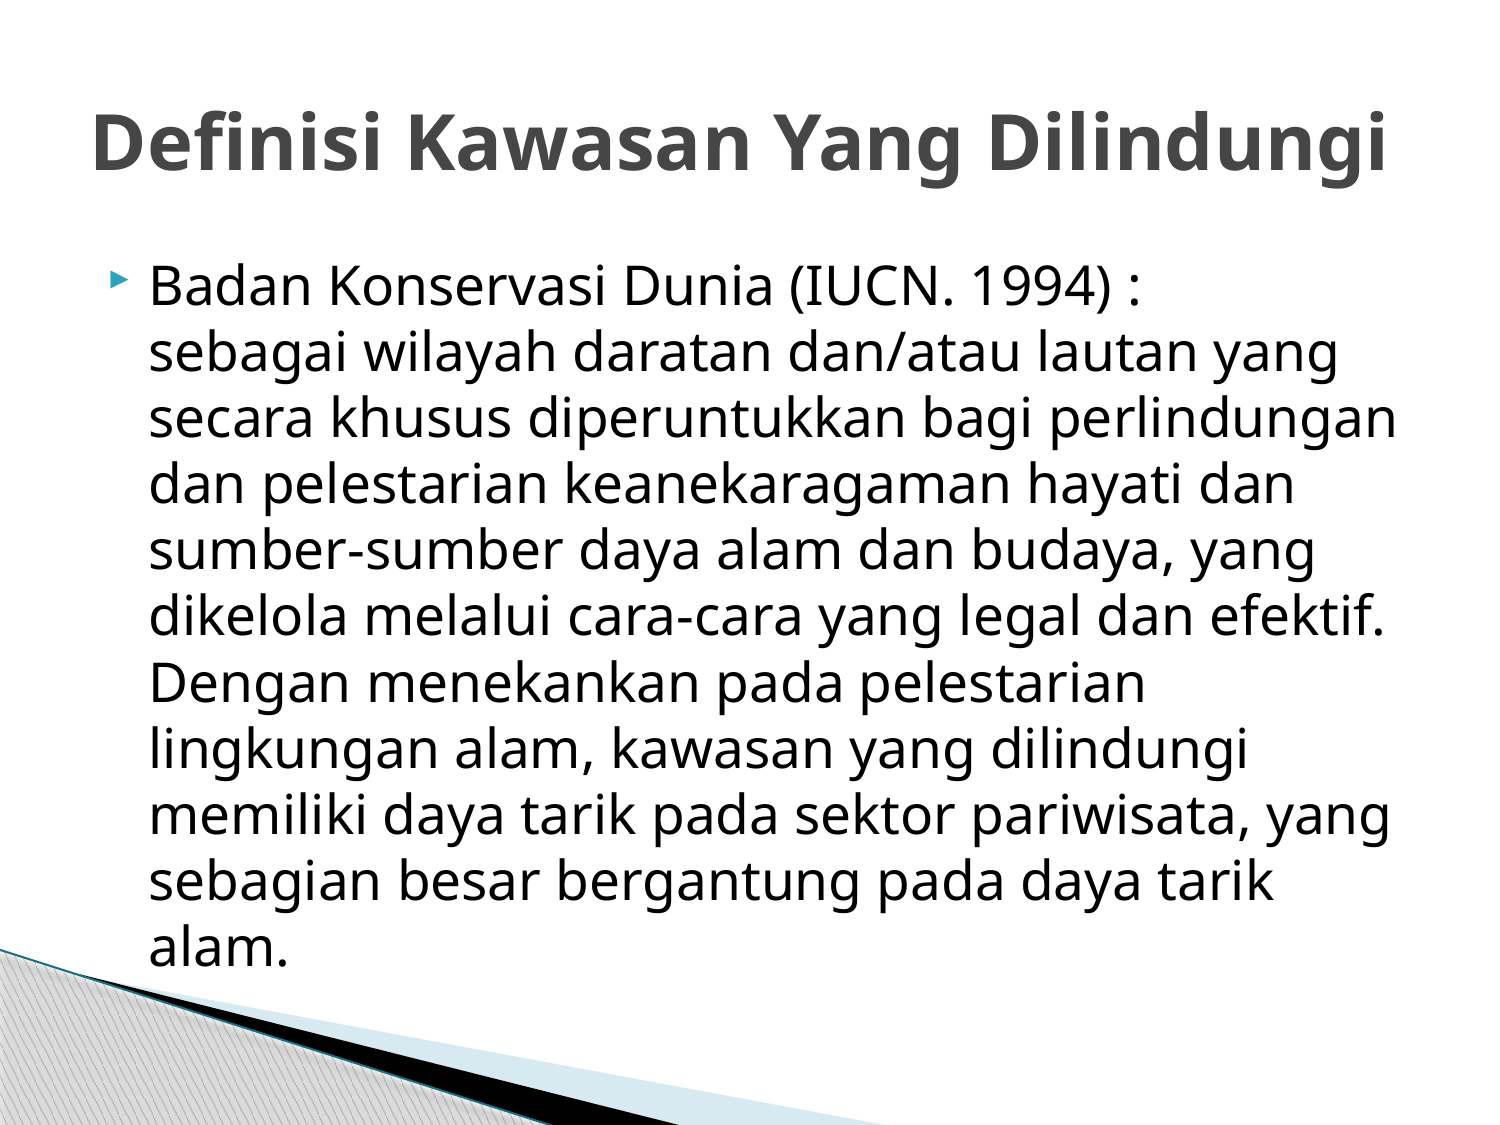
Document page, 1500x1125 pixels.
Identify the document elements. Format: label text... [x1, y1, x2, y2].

title Definisi Kawasan Yang Dilindungi [75, 45, 1425, 233]
list Badan Konservasi Dunia (IUCN. 1994) : sebagai wilayah daratan dan/atau lautan yang secara khusus diperuntukkan bagi perlindungan dan pelestarian keanekaragaman hayati dan sumber-sumber daya alam dan budaya, yang dikelola melalui cara-cara yang legal dan efektif. Dengan menekankan pada pelestarian lingkungan alam, kawasan yang dilindungi memiliki daya tarik pada sektor pariwisata, yang sebagian besar bergantung pada daya tarik alam. [75, 243, 1425, 986]
